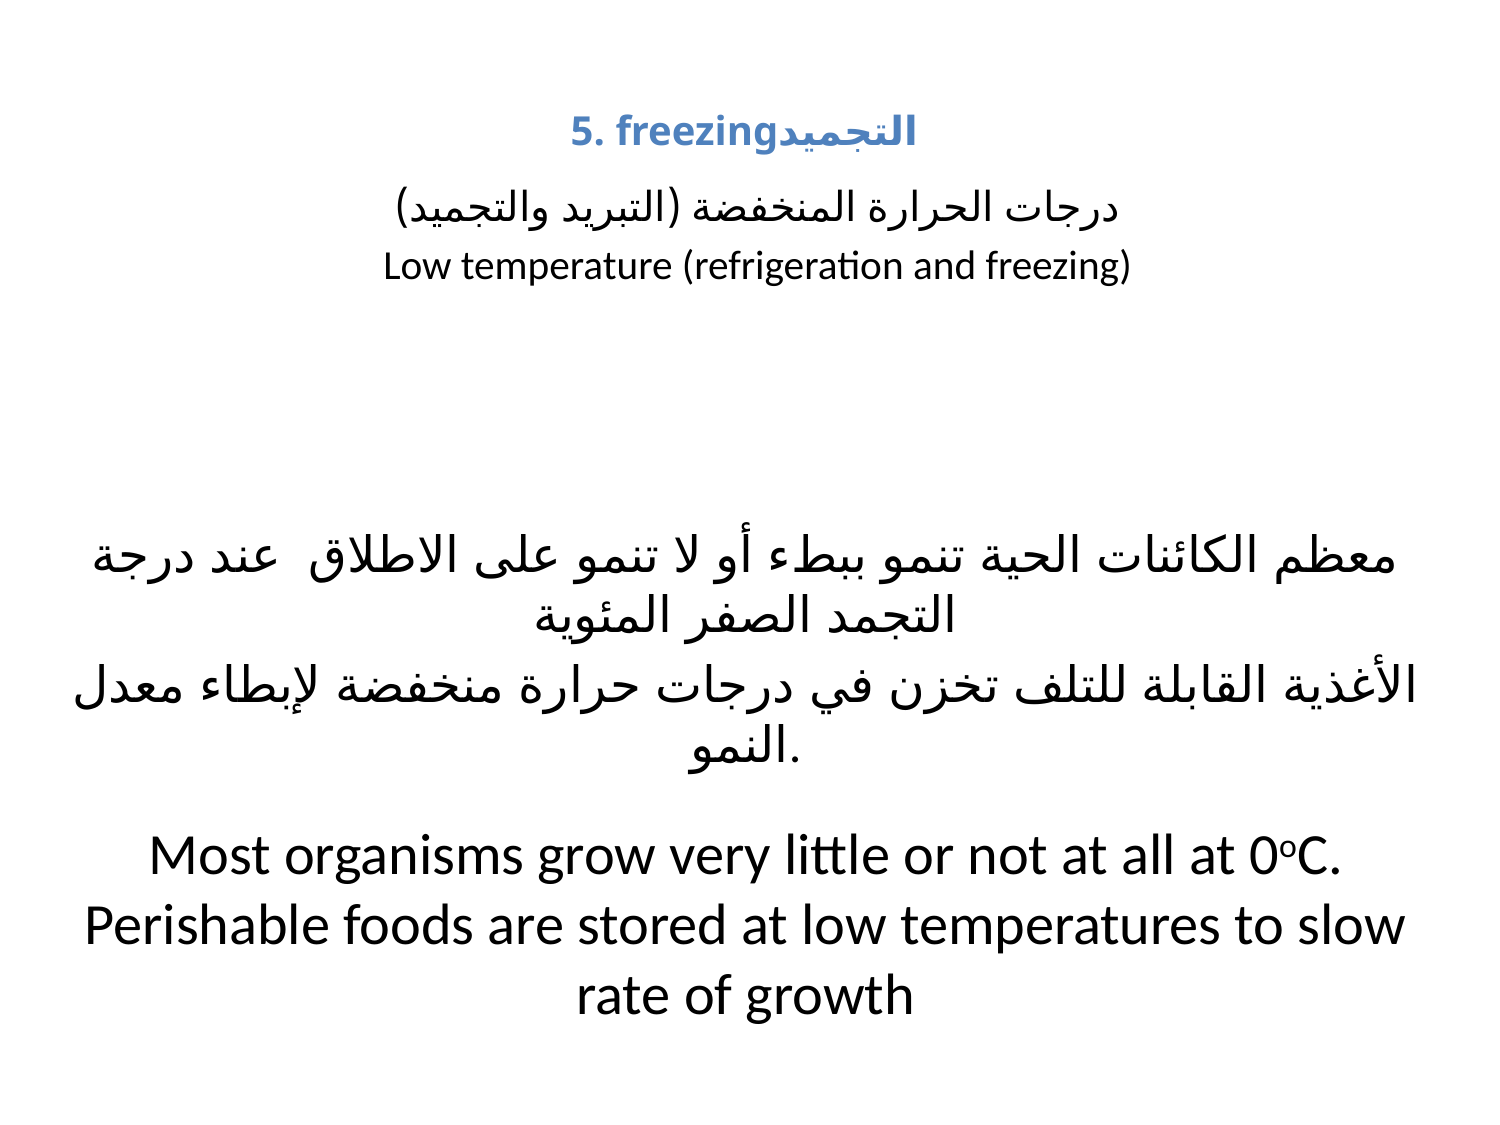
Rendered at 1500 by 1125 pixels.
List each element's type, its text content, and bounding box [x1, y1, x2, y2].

list درجات الحرارة المنخفضة (التبريد والتجميد) Low temperature (refrigeration and freezing) [82, 172, 1433, 296]
text_box معظم الكائنات الحية تنمو ببطء أو لا تنمو على الاطلاق عند درجة التجمد الصفر المئوية الأغذية القابلة للتلف تخزن في درجات حرارة منخفضة لإبطاء معدل النمو. Most organisms grow very little or not at all at 0oC. Perishable foods are stored at low temperatures to slow rate of growth [29, 515, 1463, 910]
title 5. freezingالتجميد [75, 45, 1425, 233]
